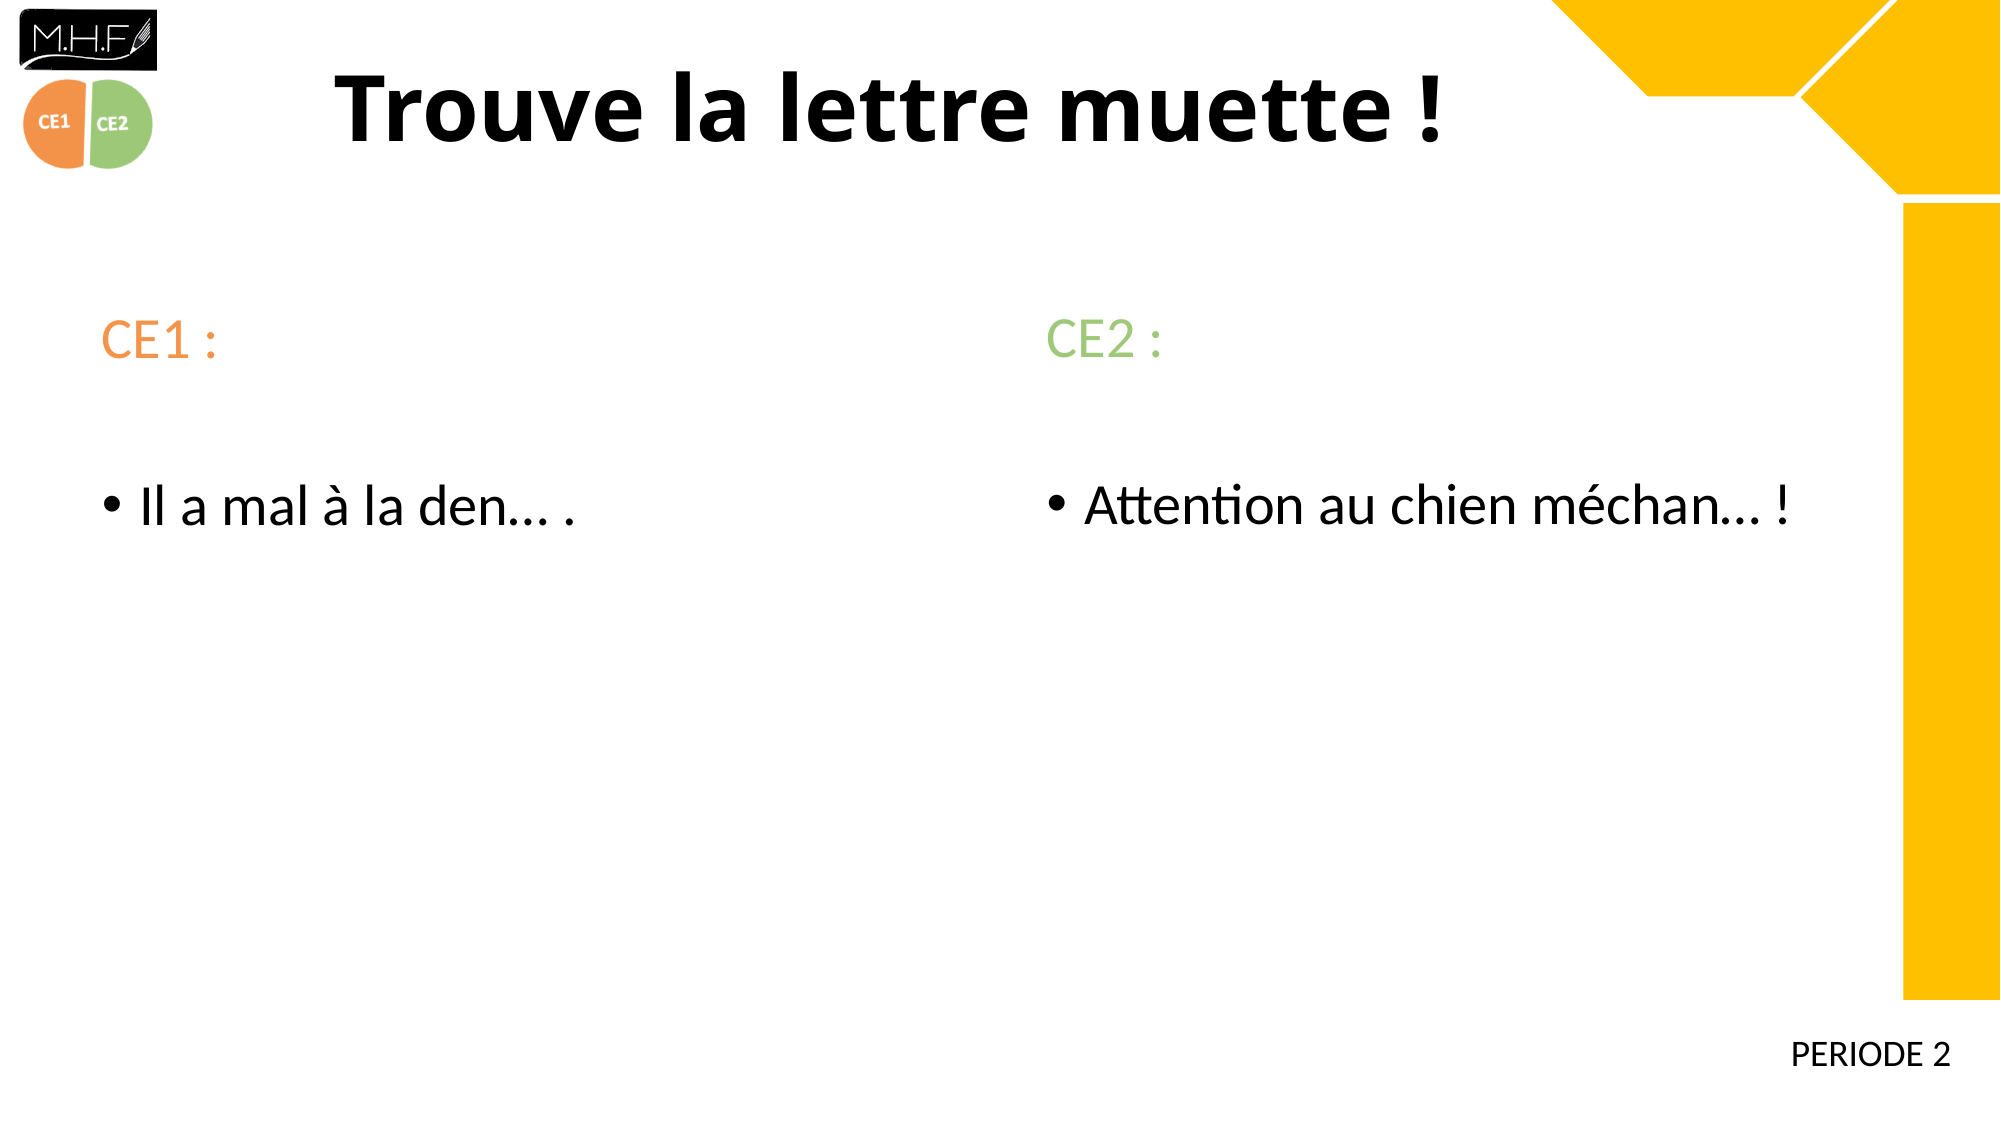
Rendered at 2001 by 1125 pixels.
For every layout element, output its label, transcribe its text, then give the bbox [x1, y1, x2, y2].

text_box [1799, 0, 2000, 196]
text_box [1902, 202, 2000, 1001]
text_box PERIODE 2 [1362, 1021, 1967, 1125]
text_box CE2 : Attention au chien méchan… ! [1031, 299, 1853, 1014]
title Trouve la lettre muette ! [318, 3, 1865, 221]
list CE1 : Il a mal à la den… . [86, 300, 897, 1015]
text_box [1549, 0, 1892, 98]
picture [1, 7, 177, 207]
